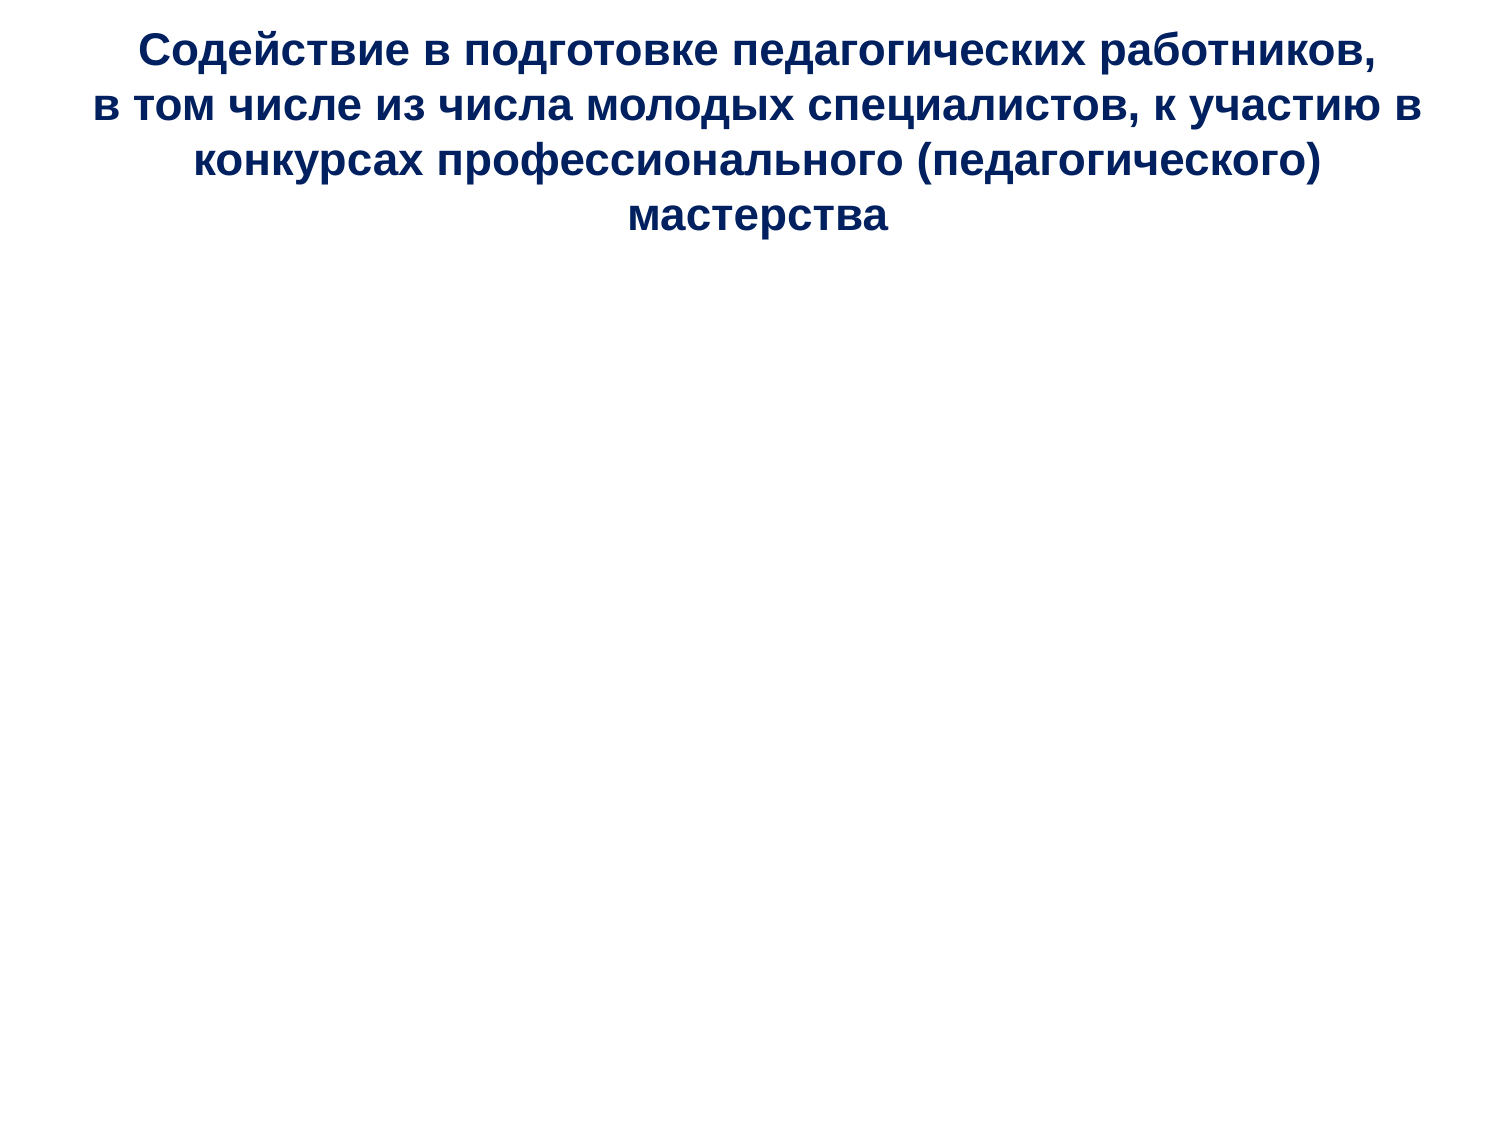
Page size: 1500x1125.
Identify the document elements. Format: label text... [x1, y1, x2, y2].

title Содействие в подготовке педагогических работников, в том числе из числа молодых специалистов, к участию в конкурсах профессионального (педагогического) мастерства [76, 1, 1439, 258]
